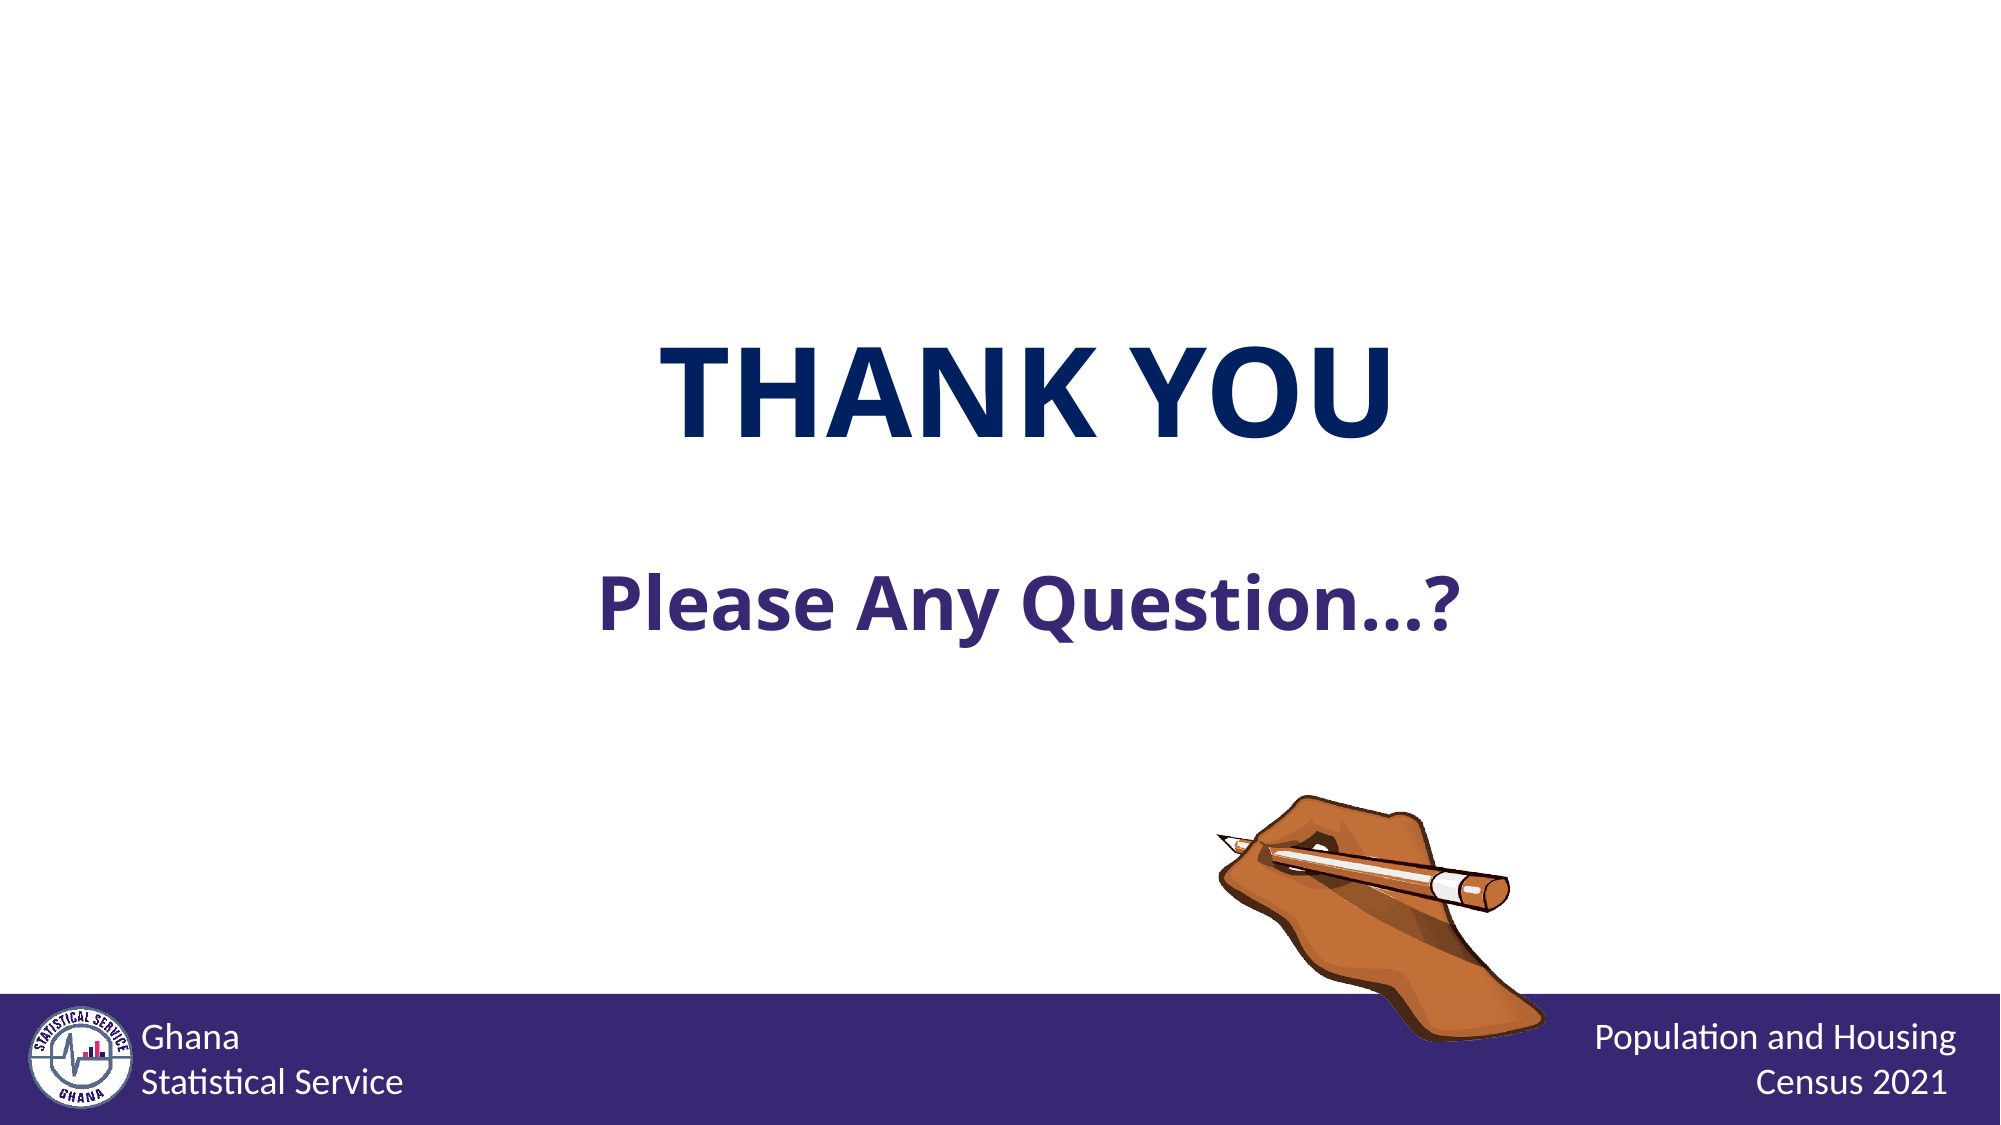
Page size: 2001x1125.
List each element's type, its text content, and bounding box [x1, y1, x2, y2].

title Please Any Question…? [162, 502, 1895, 710]
picture [28, 1006, 133, 1109]
text_box THANK YOU [162, 293, 1895, 502]
picture [1216, 795, 1546, 1042]
